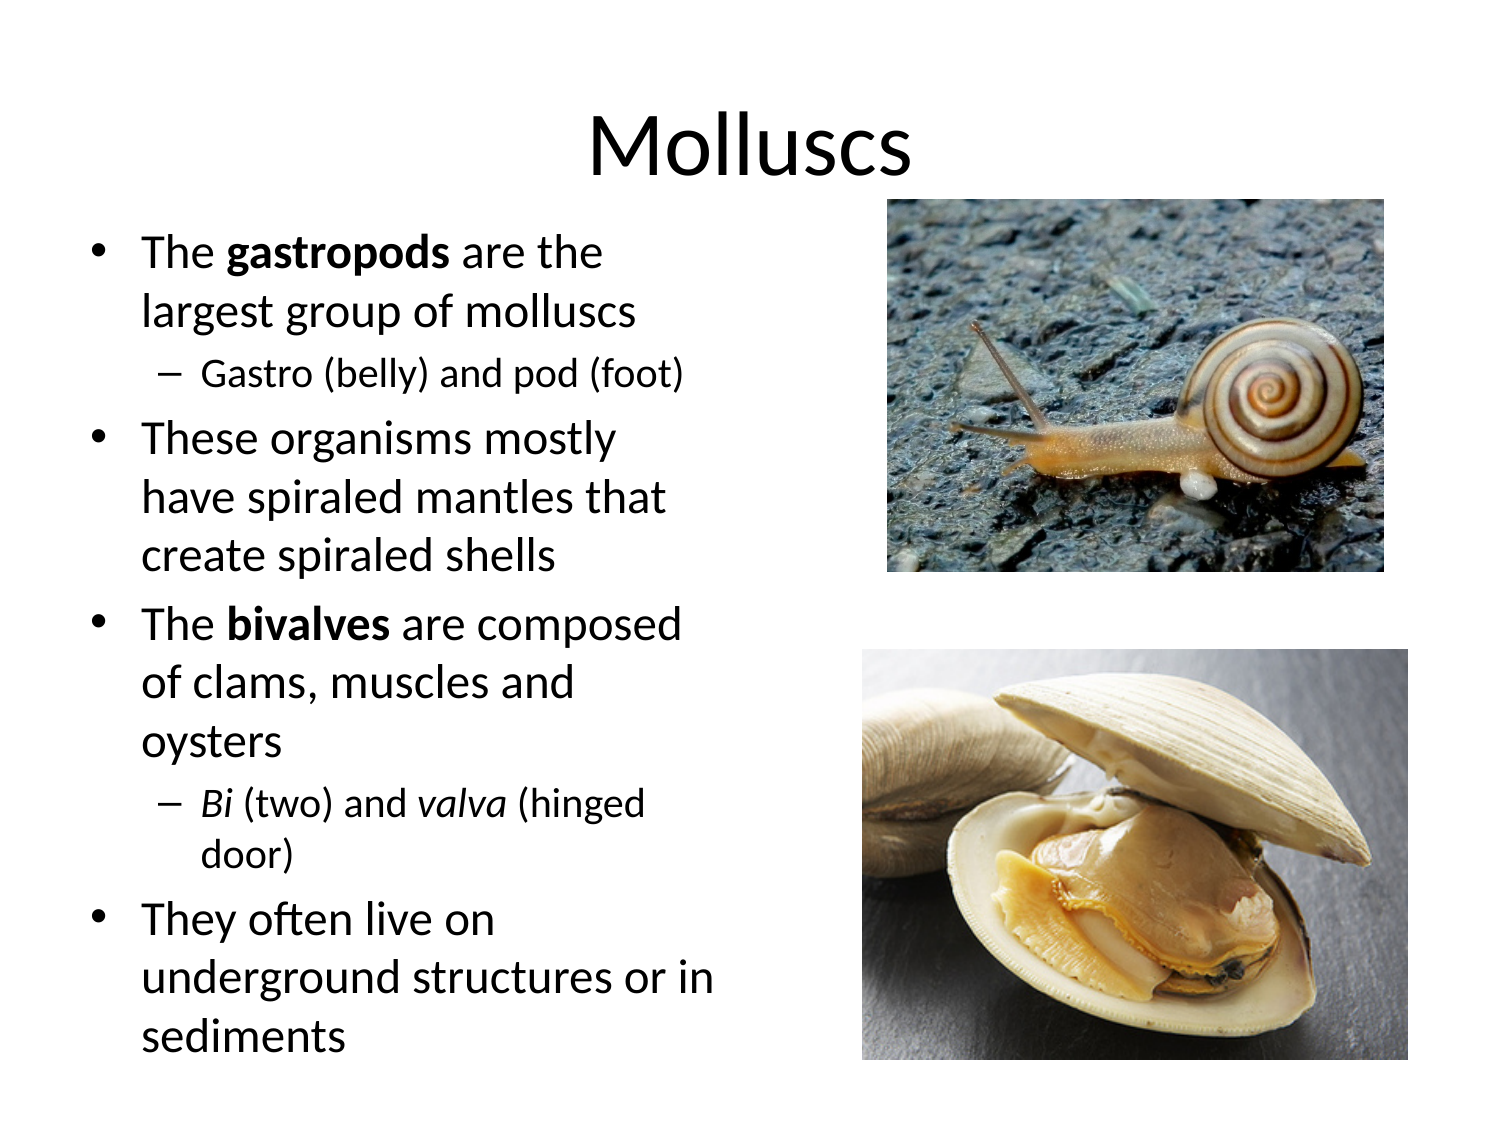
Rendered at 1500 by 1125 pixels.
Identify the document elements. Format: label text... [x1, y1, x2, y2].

picture [862, 649, 1409, 1060]
title Molluscs [75, 45, 1425, 233]
list The gastropods are the largest group of molluscs Gastro (belly) and pod (foot) These organisms mostly have spiraled mantles that create spiraled shells The bivalves are composed of clams, muscles and oysters Bi (two) and valva (hinged door) They often live on underground structures or in sediments [75, 212, 738, 1088]
picture [887, 199, 1384, 573]
